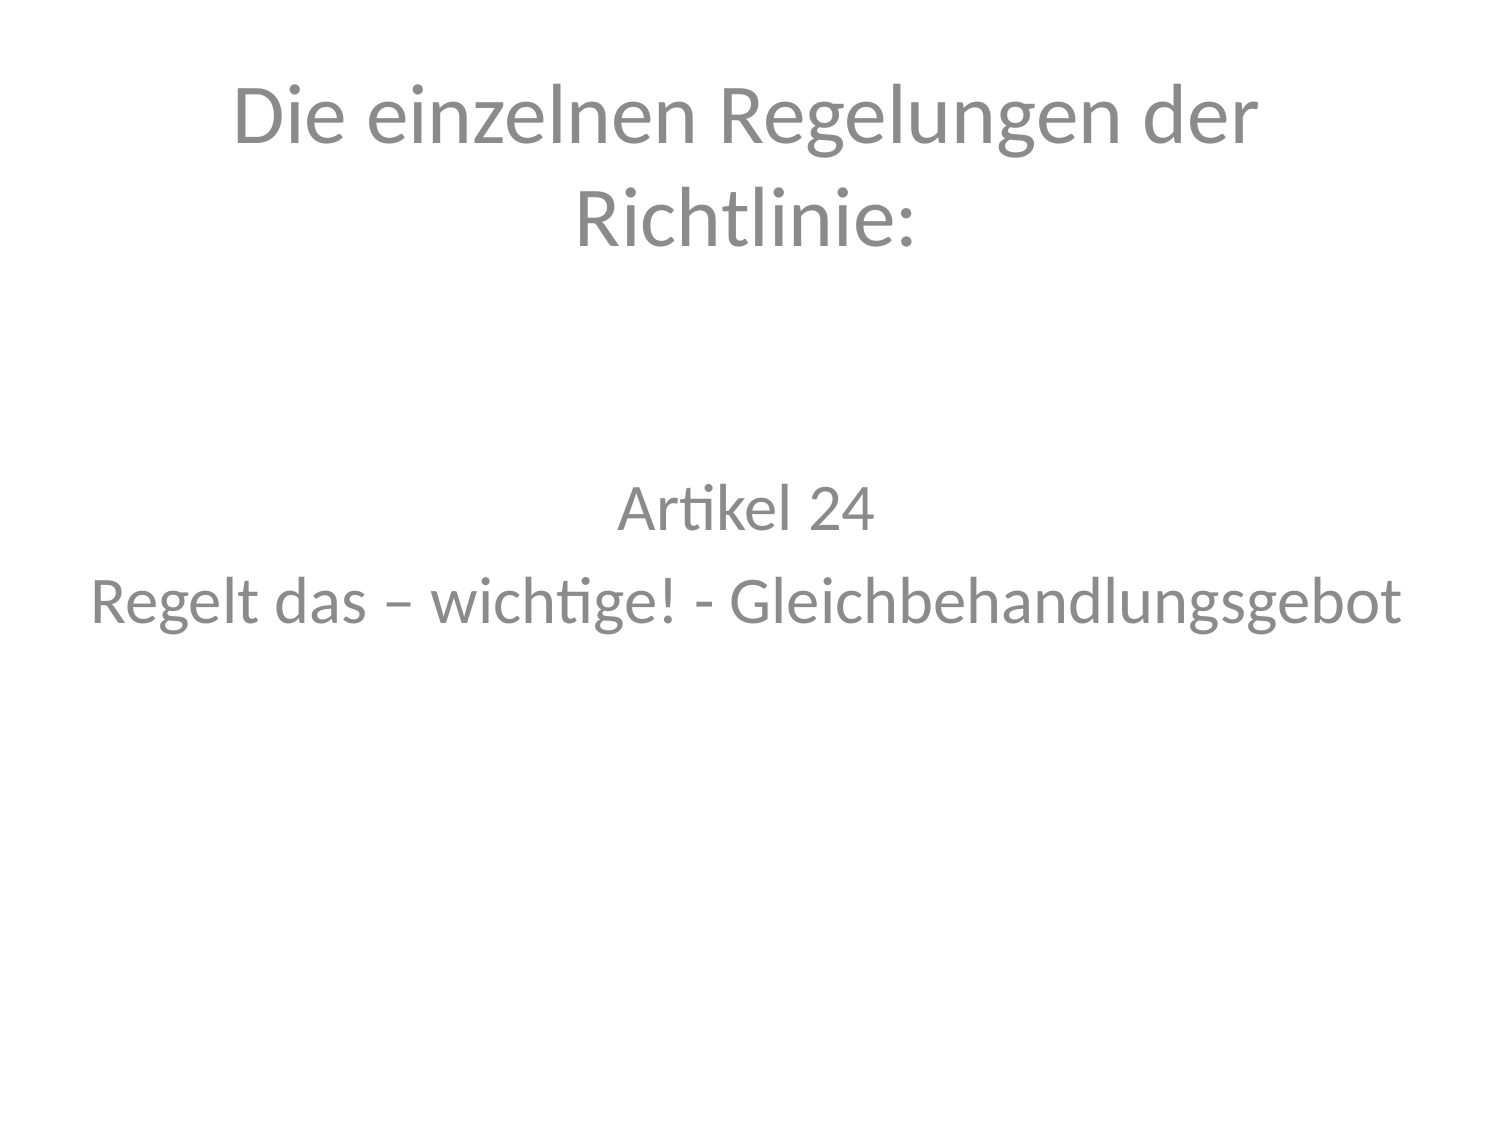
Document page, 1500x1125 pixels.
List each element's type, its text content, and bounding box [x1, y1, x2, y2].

subtitle Die einzelnen Regelungen der Richtlinie: Artikel 24 Regelt das – wichtige! - Gleichbehandlungsgebot [48, 50, 1446, 1063]
